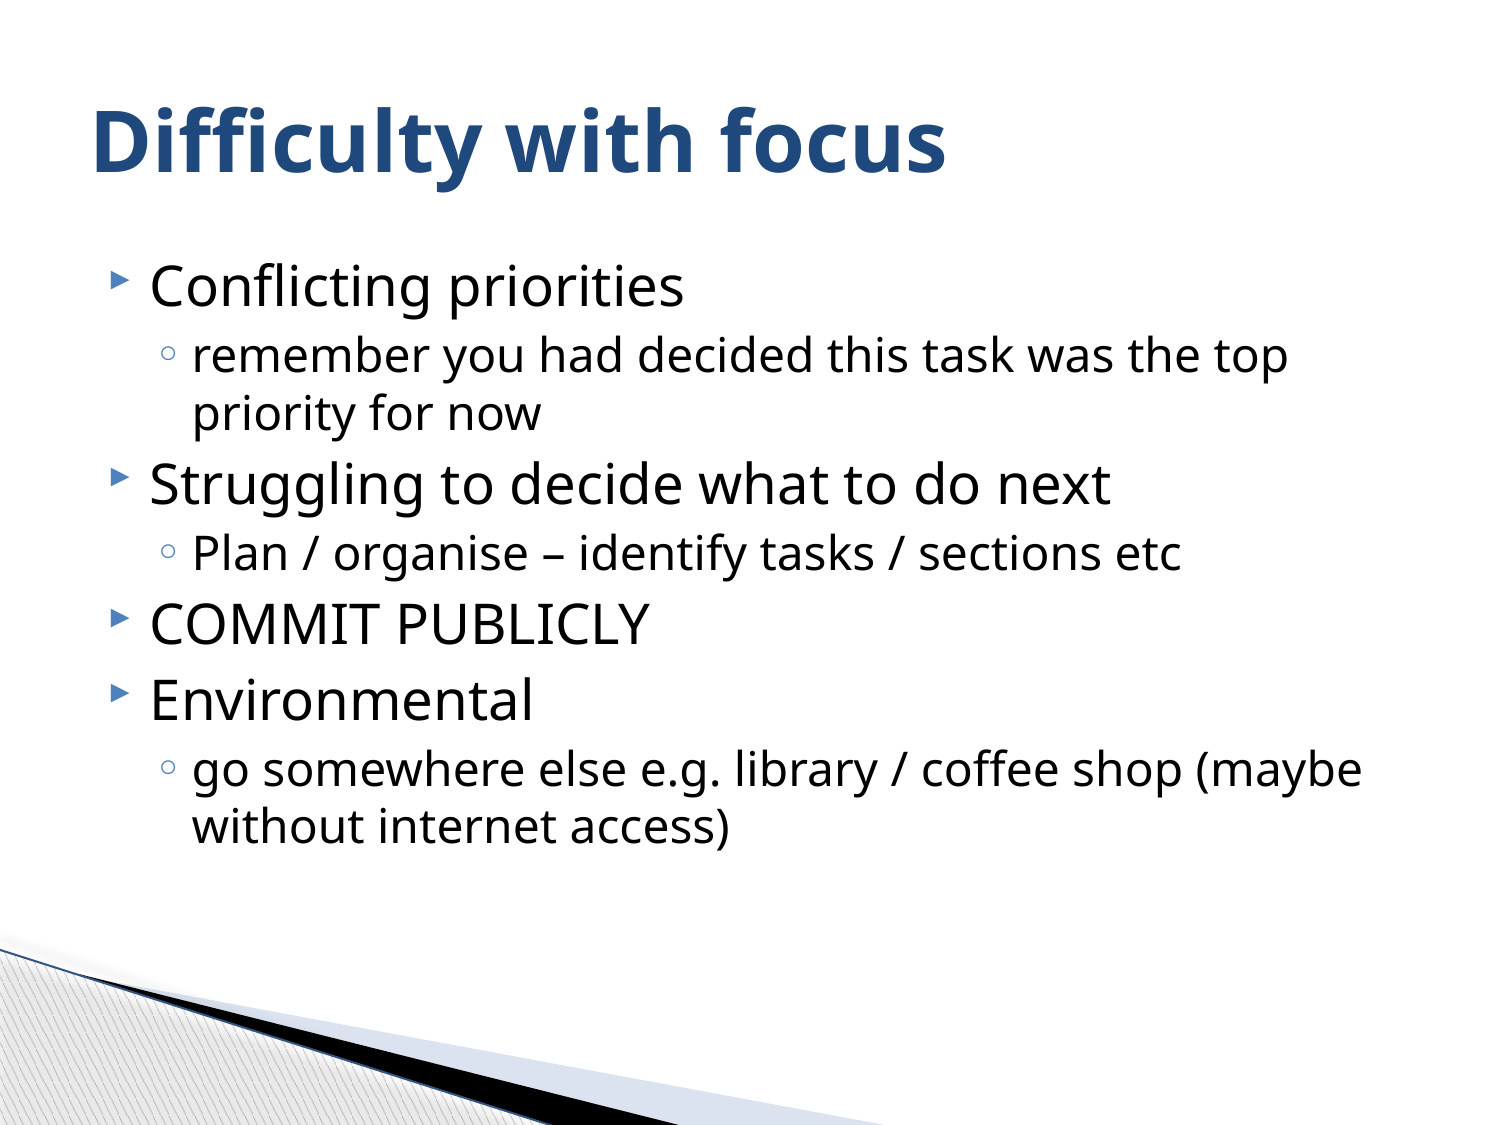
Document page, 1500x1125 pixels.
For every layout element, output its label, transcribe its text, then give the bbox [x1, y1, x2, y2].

list Conflicting priorities remember you had decided this task was the top priority for now Struggling to decide what to do next Plan / organise – identify tasks / sections etc COMMIT PUBLICLY Environmental go somewhere else e.g. library / coffee shop (maybe without internet access) [75, 243, 1425, 986]
title Difficulty with focus [75, 45, 1425, 233]
